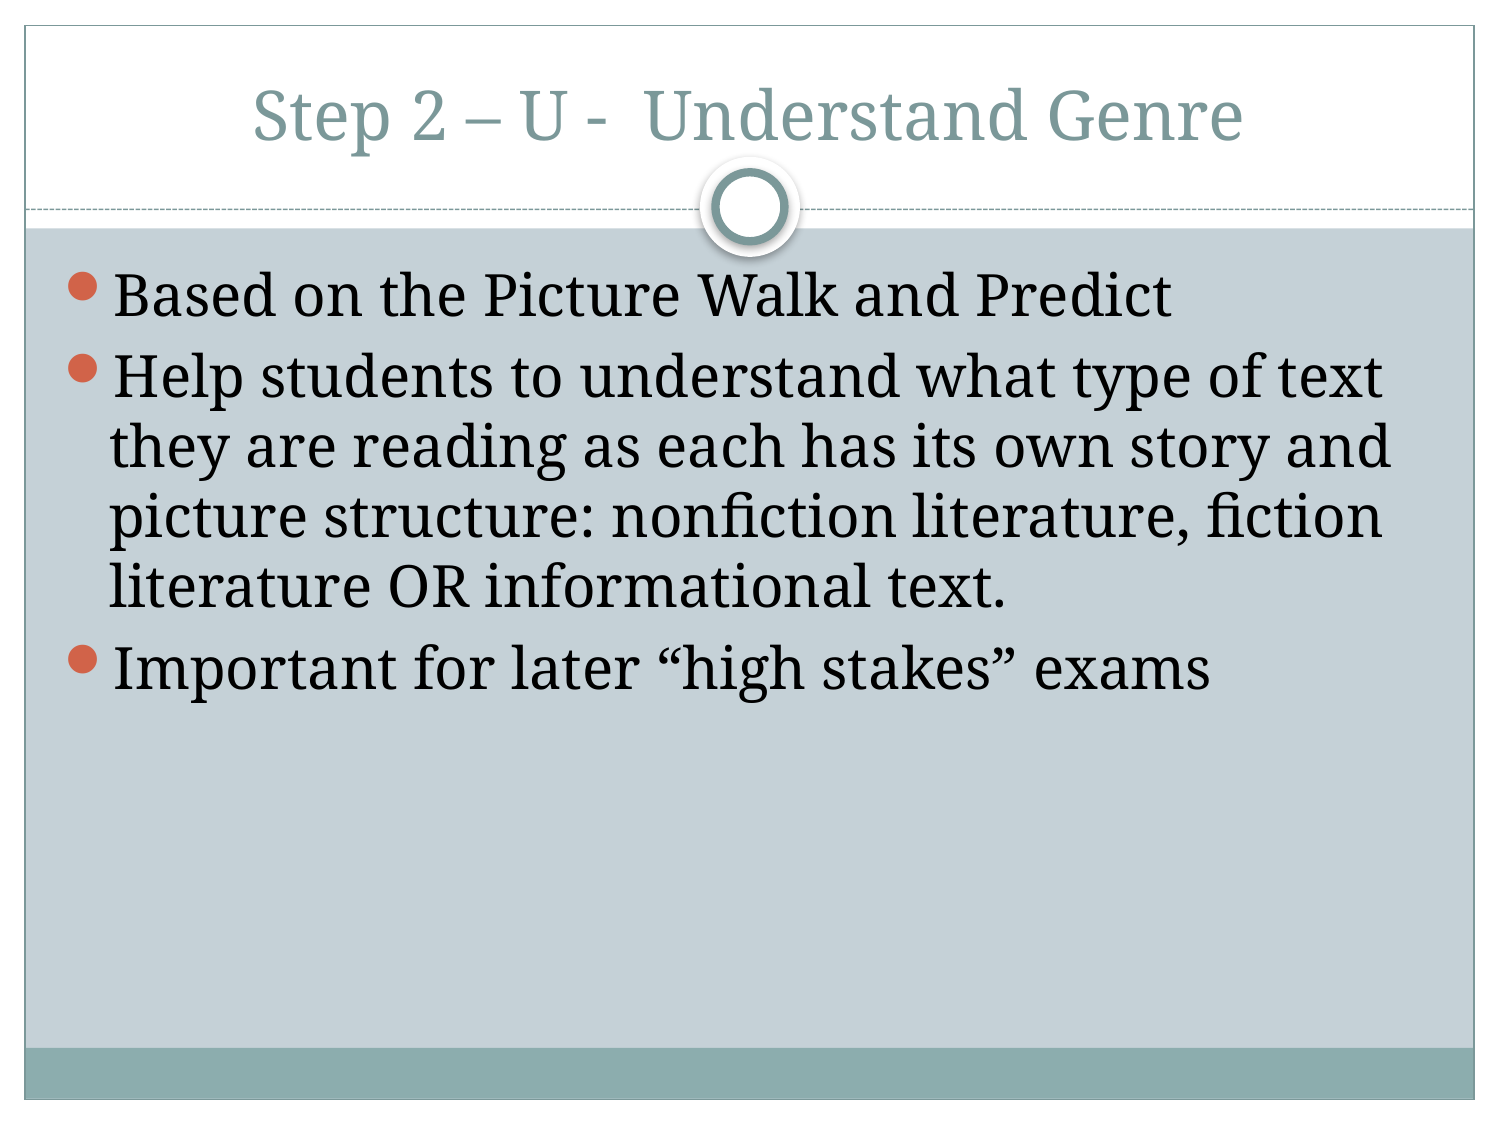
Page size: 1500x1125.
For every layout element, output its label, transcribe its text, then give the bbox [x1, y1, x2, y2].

list Based on the Picture Walk and Predict Help students to understand what type of text they are reading as each has its own story and picture structure: nonfiction literature, fiction literature OR informational text. Important for later “high stakes” exams [49, 250, 1445, 1001]
title Step 2 – U - Understand Genre [49, 37, 1450, 162]
